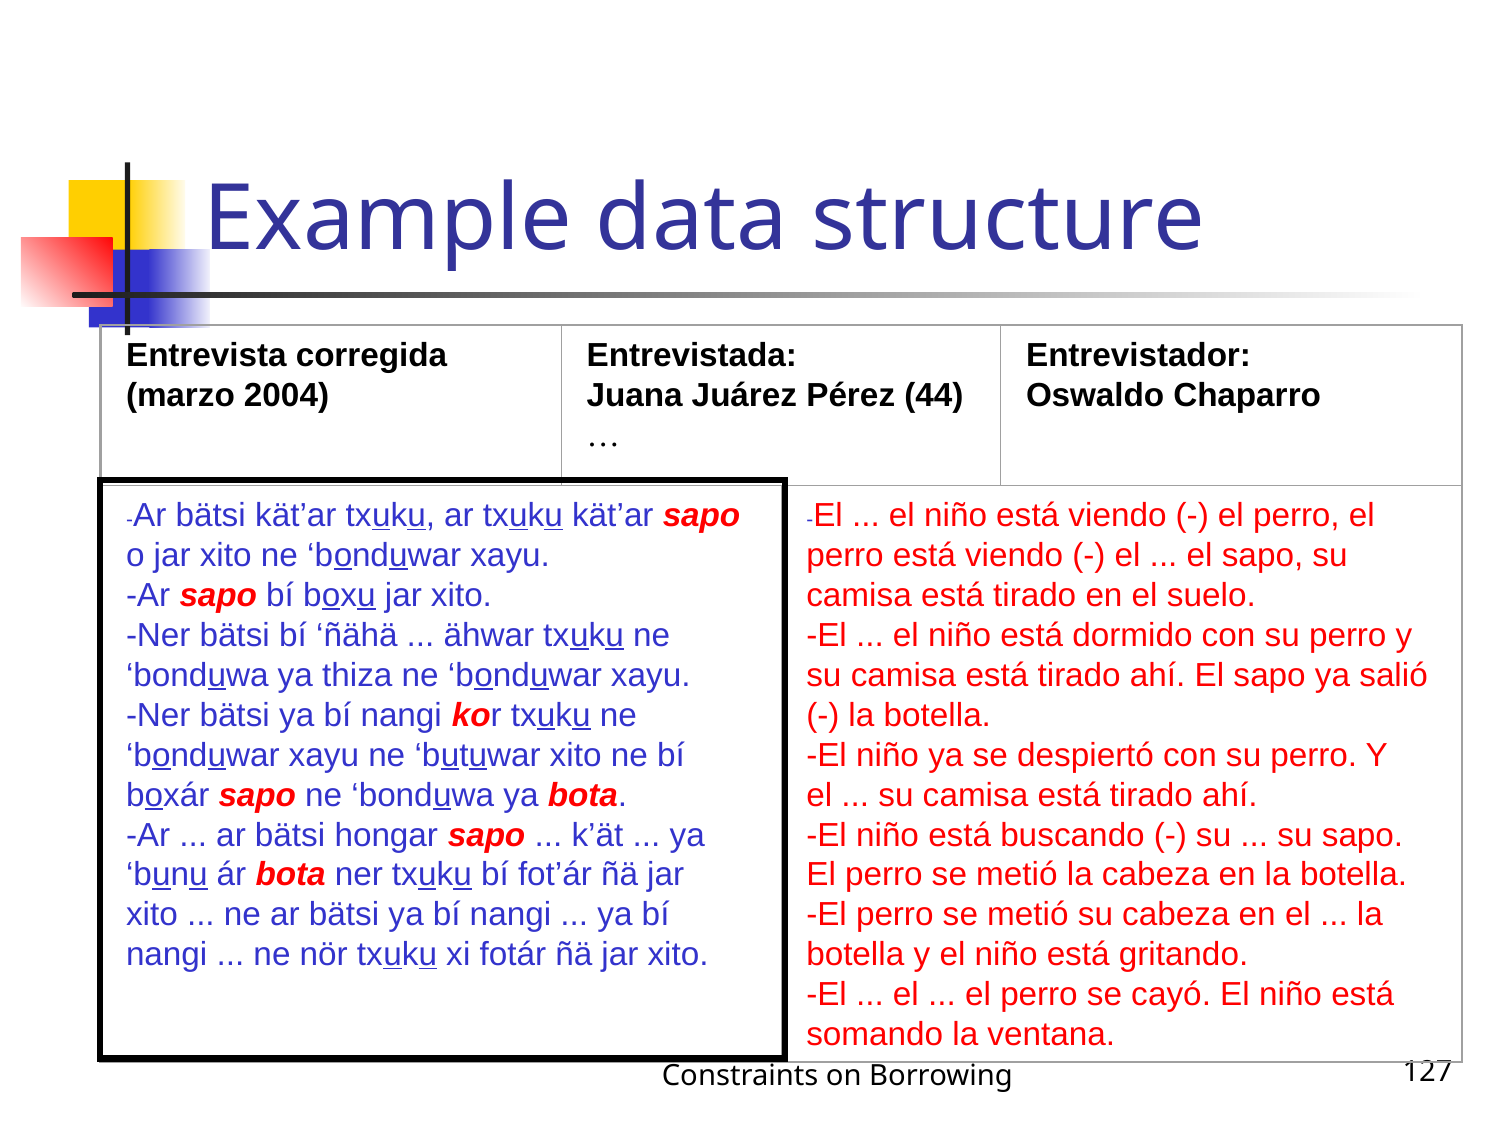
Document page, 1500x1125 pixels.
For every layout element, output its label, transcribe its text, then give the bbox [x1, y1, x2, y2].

title Example data structure [188, 34, 1468, 276]
slide_number 127 [1154, 1023, 1468, 1100]
footer Constraints on Borrowing [599, 1071, 1076, 1100]
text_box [99, 324, 1463, 1063]
